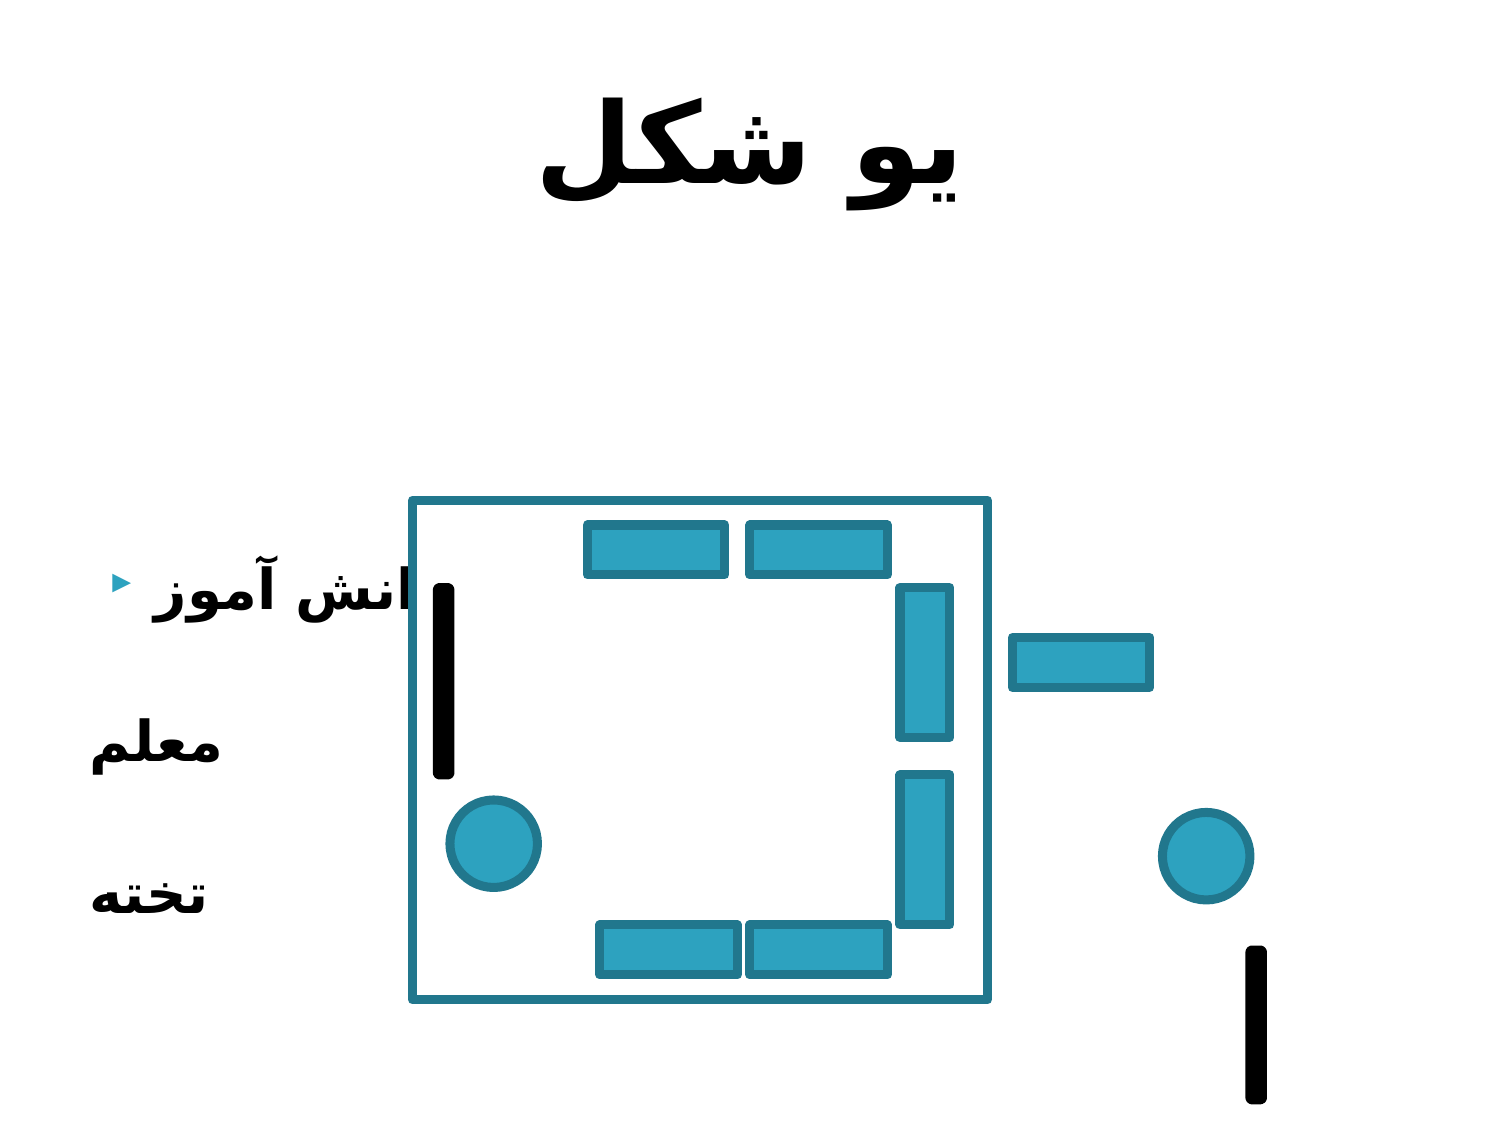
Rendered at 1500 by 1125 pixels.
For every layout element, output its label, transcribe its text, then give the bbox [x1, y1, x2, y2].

text_box [432, 583, 455, 780]
text_box [745, 920, 892, 979]
text_box [895, 770, 954, 929]
text_box [895, 583, 954, 742]
text_box [445, 795, 542, 892]
text_box [583, 520, 729, 579]
title یو شکل [75, 45, 1425, 233]
text_box [745, 520, 892, 579]
text_box [595, 920, 742, 979]
text_box [408, 496, 992, 1004]
text_box [1157, 807, 1255, 905]
text_box [1245, 945, 1267, 1105]
text_box [1008, 633, 1154, 692]
list دانش آموز معلم تخته [75, 243, 1425, 986]
